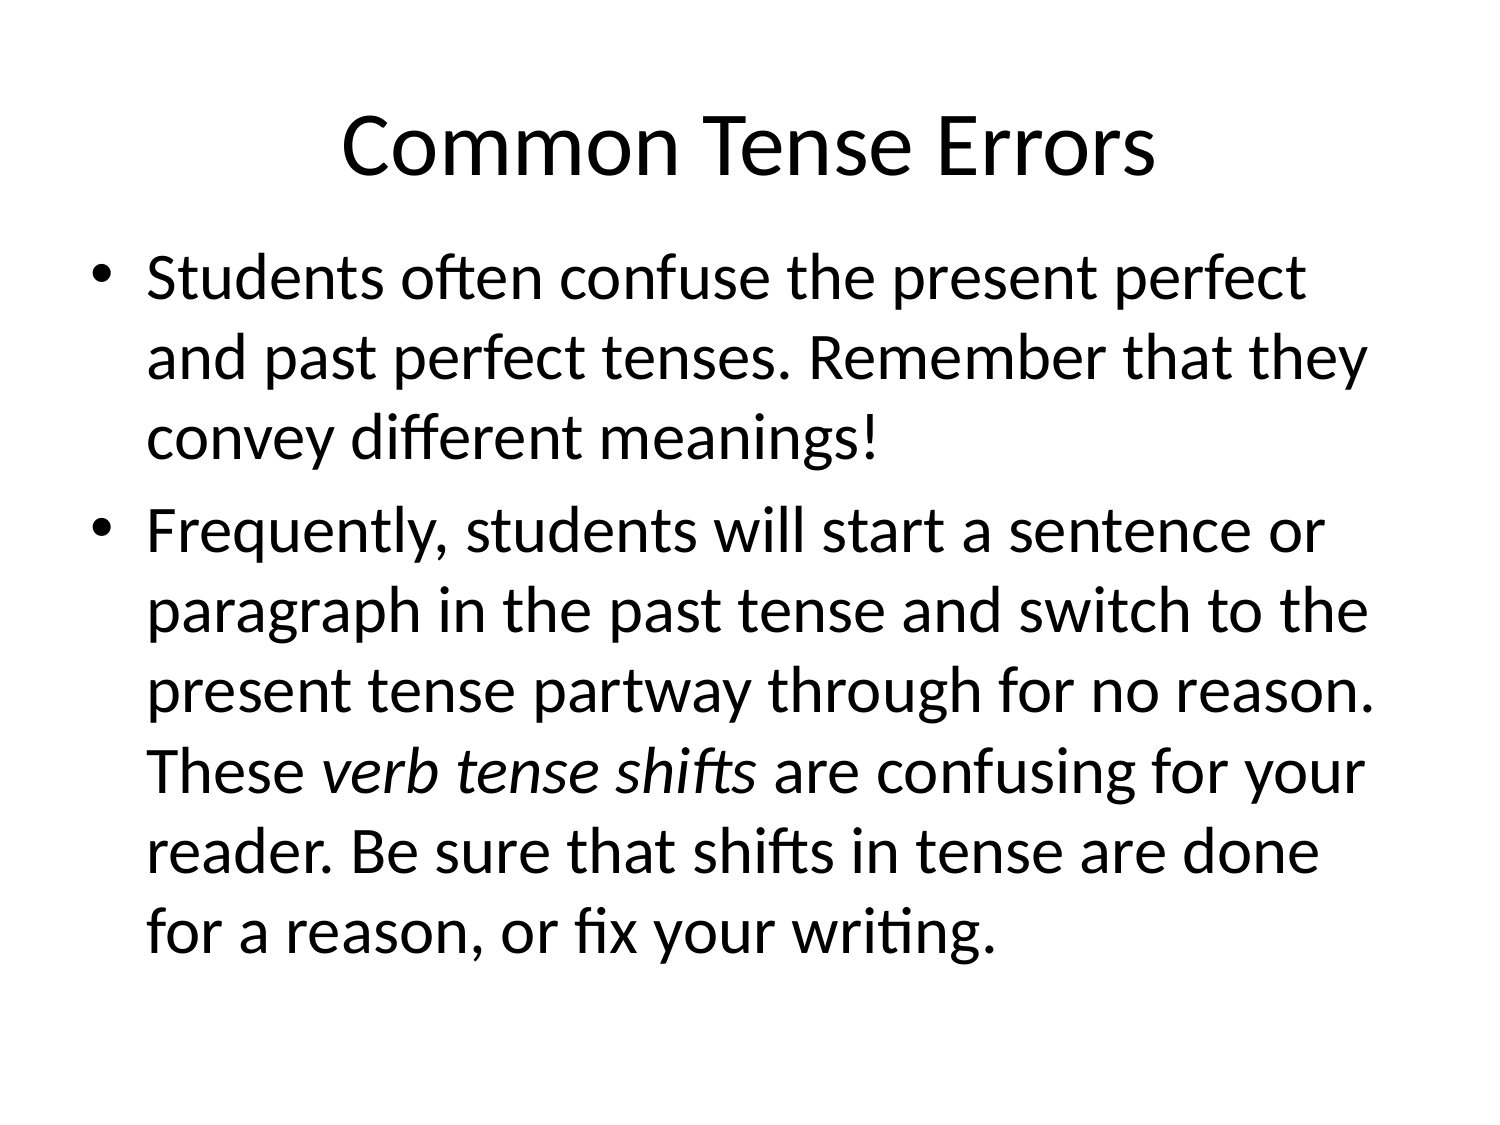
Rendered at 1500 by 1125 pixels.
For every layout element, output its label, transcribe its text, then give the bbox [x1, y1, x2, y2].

title Common Tense Errors [75, 45, 1425, 224]
list Students often confuse the present perfect and past perfect tenses. Remember that they convey different meanings! Frequently, students will start a sentence or paragraph in the past tense and switch to the present tense partway through for no reason. These verb tense shifts are confusing for your reader. Be sure that shifts in tense are done for a reason, or fix your writing. [75, 224, 1425, 1075]
